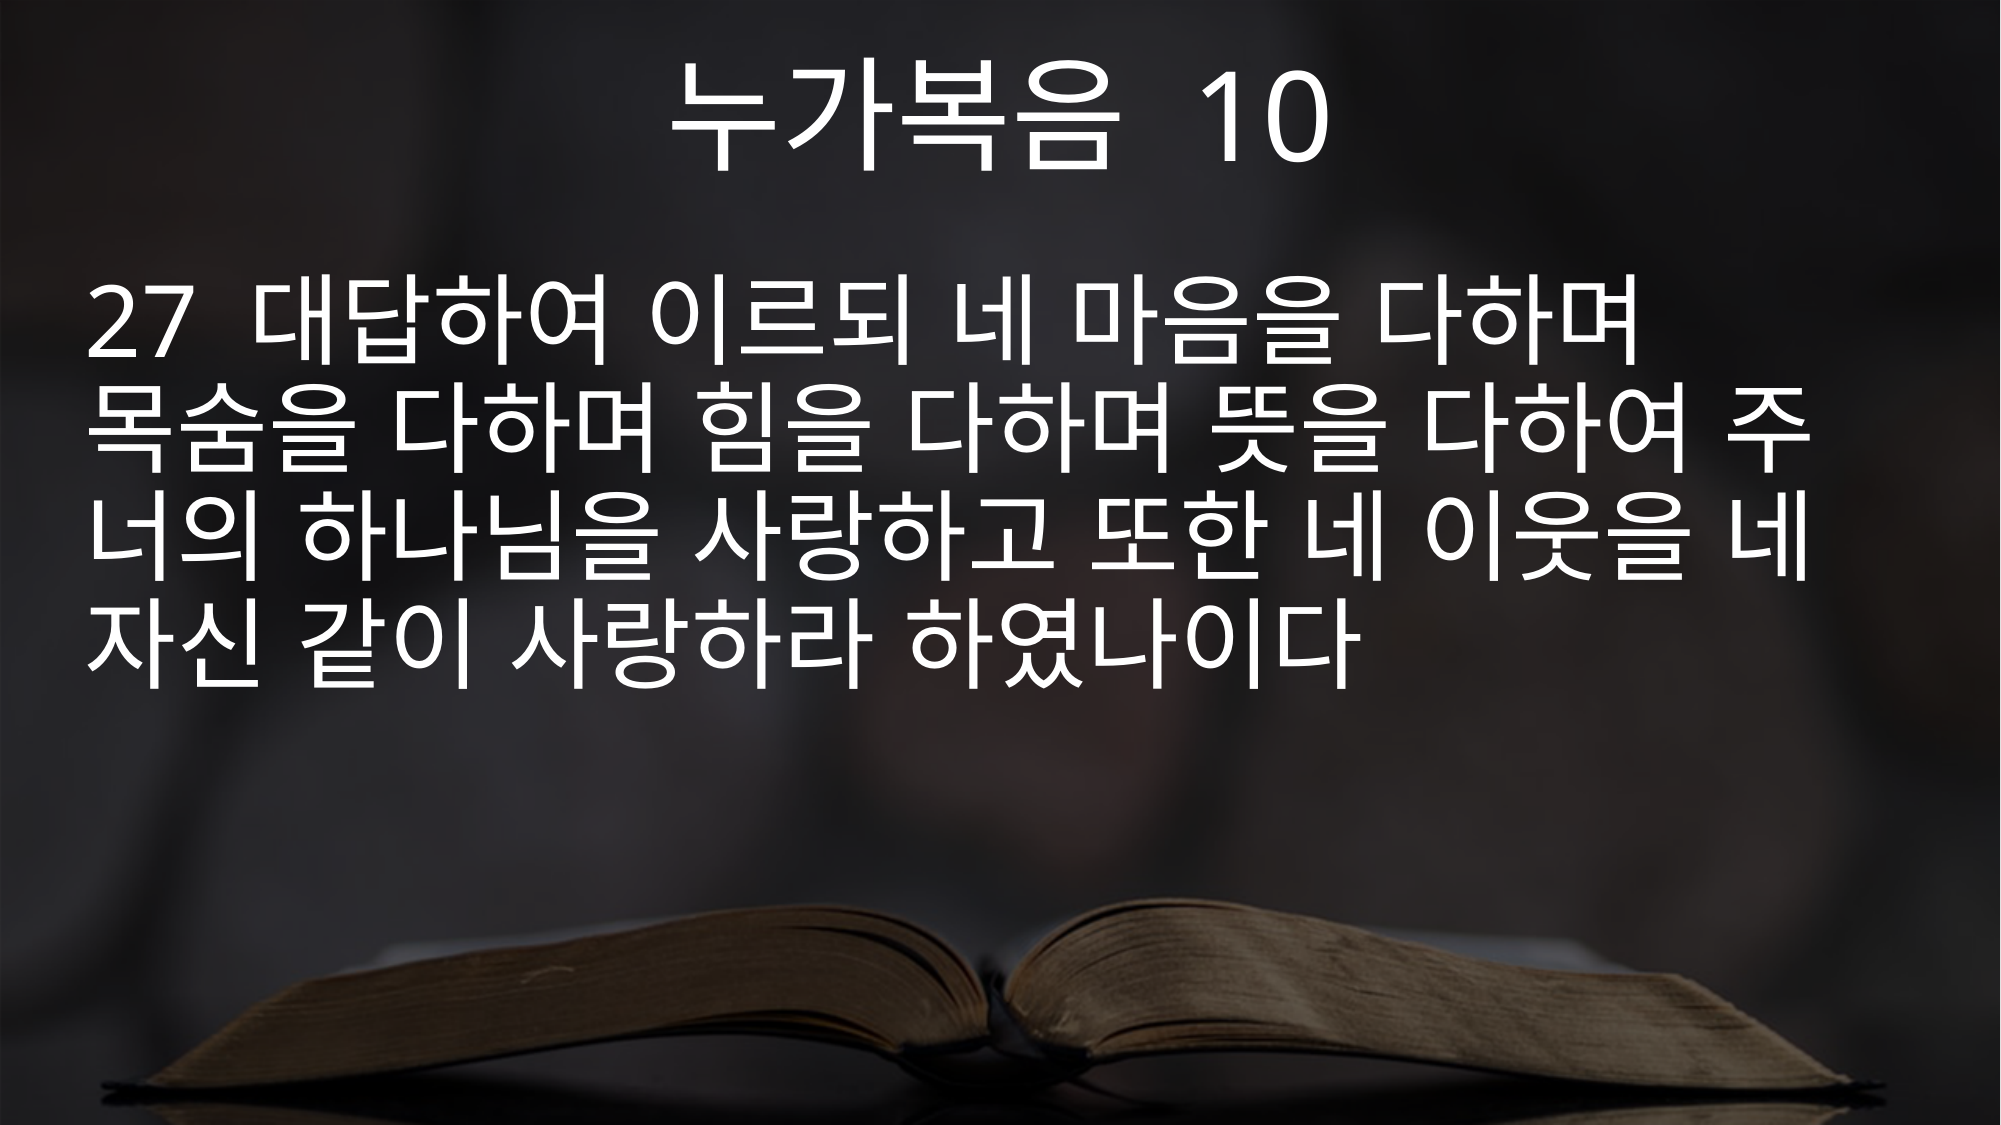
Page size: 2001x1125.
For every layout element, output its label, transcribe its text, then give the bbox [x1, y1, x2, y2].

picture [0, 0, 2001, 1125]
list 27 대답하여 이르되 네 마음을 다하며 목숨을 다하며 힘을 다하며 뜻을 다하여 주 너의 하나님을 사랑하고 또한 네 이웃을 네 자신 같이 사랑하라 하였나이다 [69, 263, 1953, 423]
footer 누가복음 10 [0, 32, 2000, 192]
